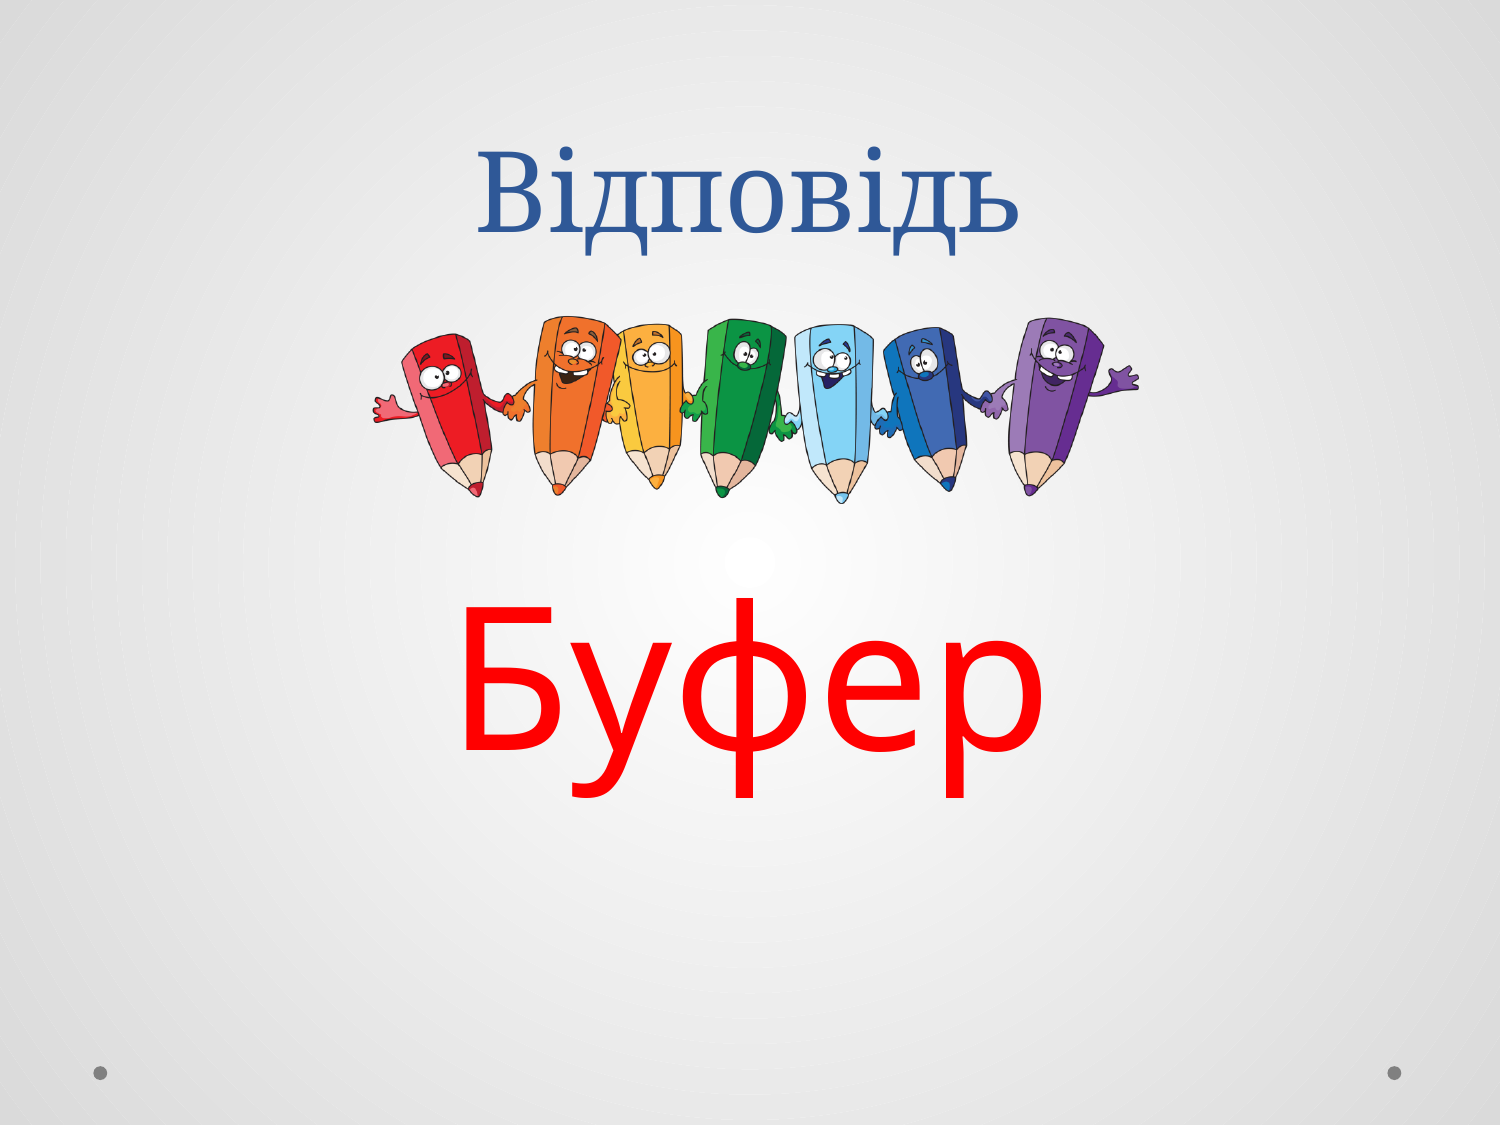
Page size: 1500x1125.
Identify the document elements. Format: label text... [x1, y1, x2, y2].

title Відповідь [75, 0, 1425, 262]
picture [372, 314, 1140, 504]
list Буфер [75, 262, 1425, 1005]
